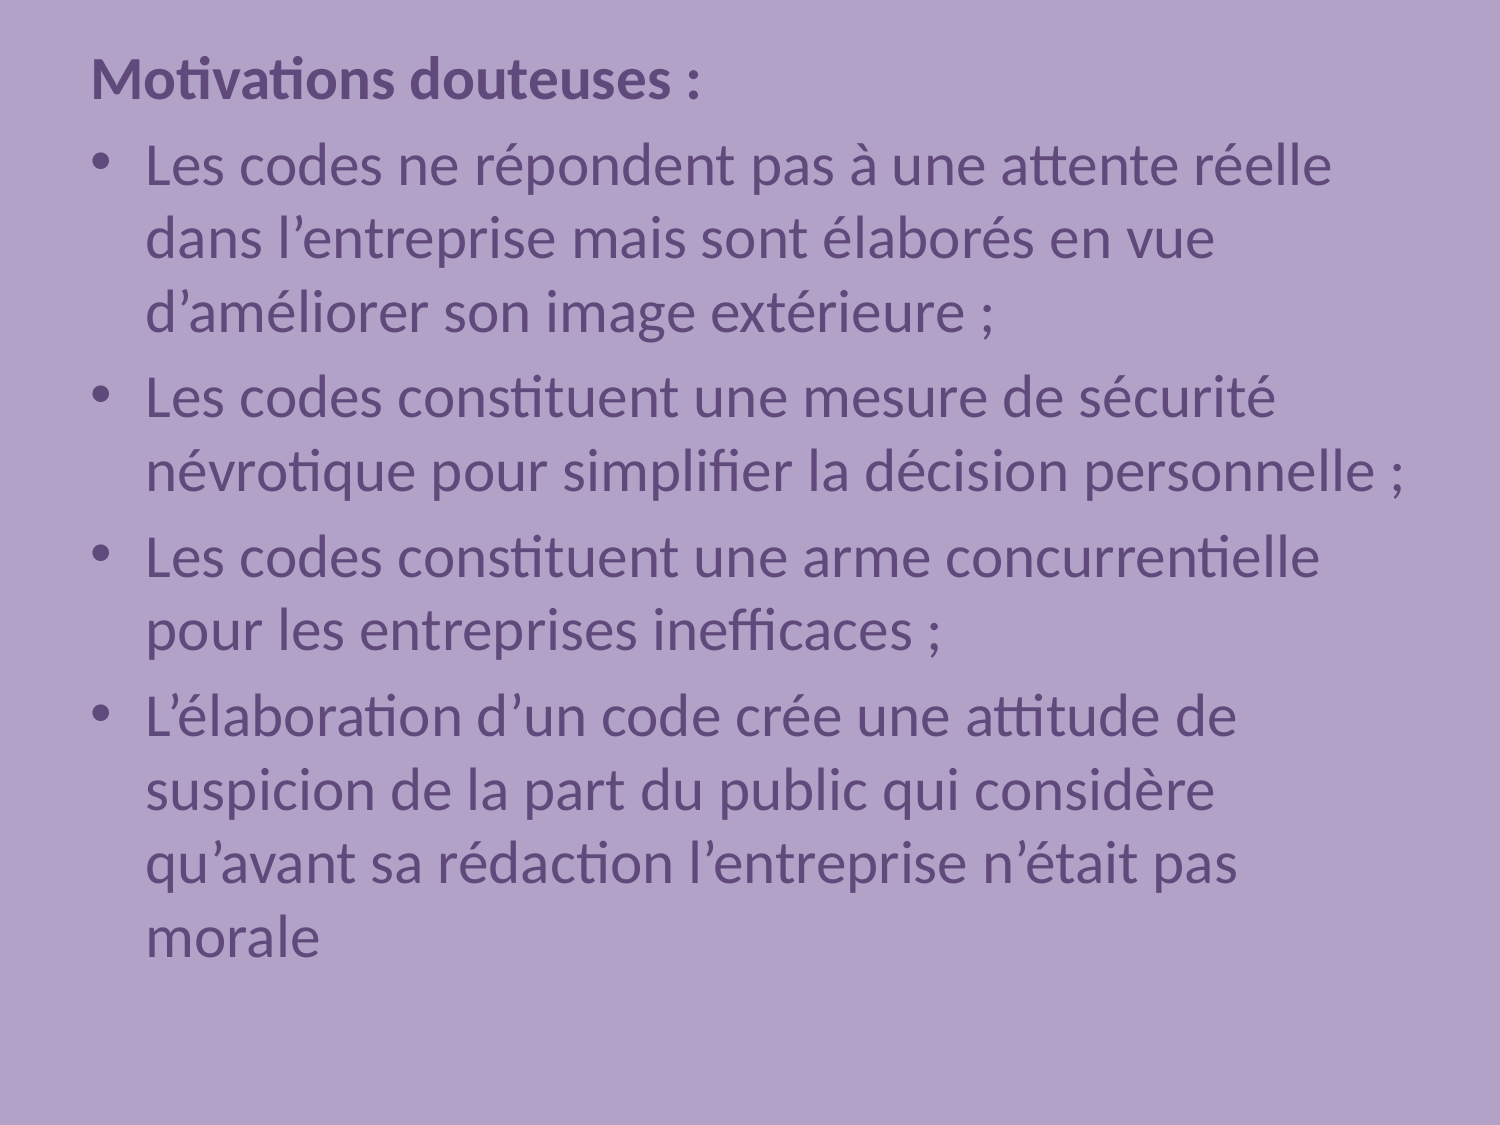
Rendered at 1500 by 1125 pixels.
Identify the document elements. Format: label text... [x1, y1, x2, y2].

list Motivations douteuses : Les codes ne répondent pas à une attente réelle dans l’entreprise mais sont élaborés en vue d’améliorer son image extérieure ; Les codes constituent une mesure de sécurité névrotique pour simplifier la décision personnelle ; Les codes constituent une arme concurrentielle pour les entreprises inefficaces ; L’élaboration d’un code crée une attitude de suspicion de la part du public qui considère qu’avant sa rédaction l’entreprise n’était pas morale [75, 30, 1425, 1005]
